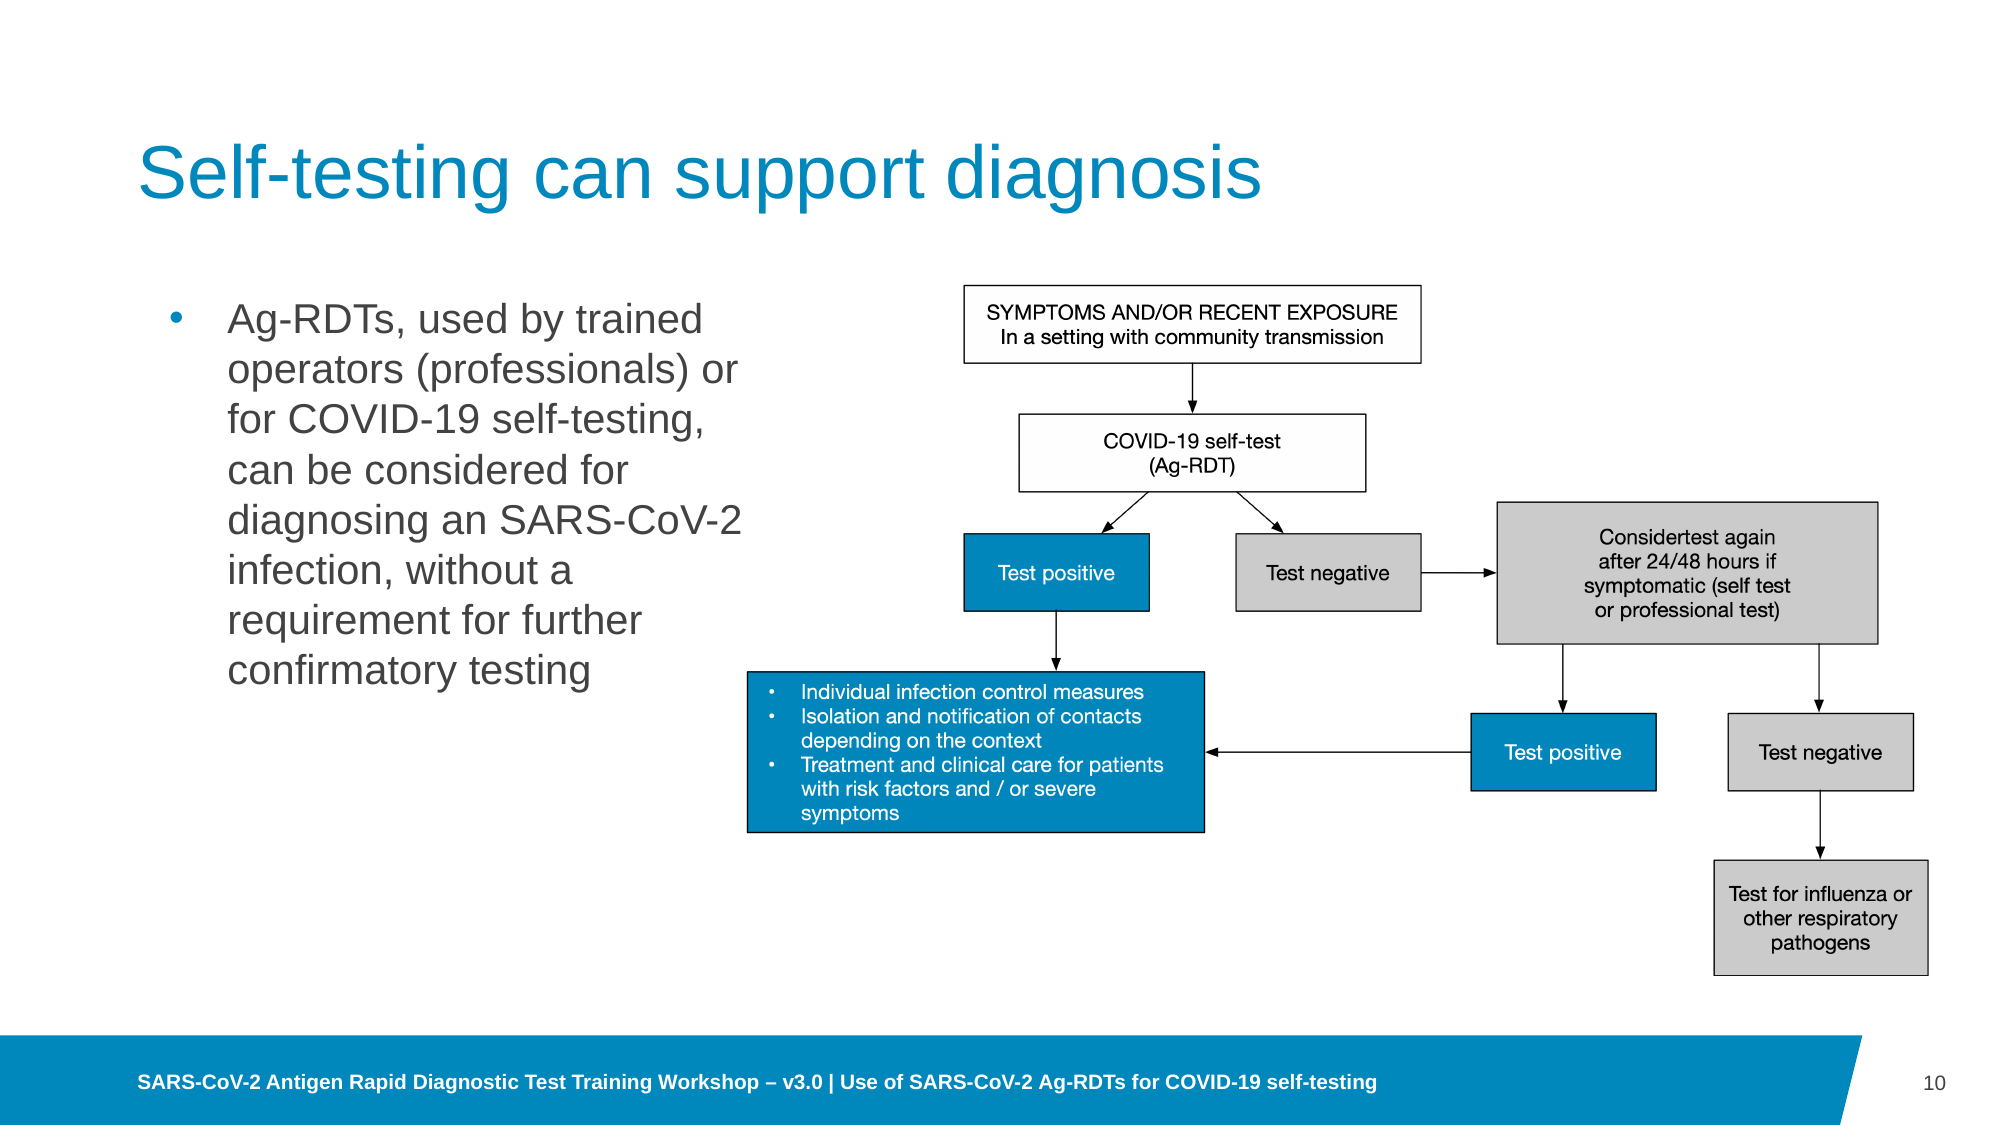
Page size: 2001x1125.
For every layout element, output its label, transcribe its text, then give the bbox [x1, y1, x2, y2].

picture [745, 284, 1929, 977]
list Ag-RDTs, used by trained operators (professionals) or for COVID-19 self-testing, can be considered for diagnosing an SARS-CoV-2 infection, without a requirement for further confirmatory testing [137, 284, 795, 1014]
footer SARS-CoV-2 Antigen Rapid Diagnostic Test Training Workshop – v3.0 | Use of SARS-CoV-2 Ag-RDTs for COVID-19 self-testing [137, 1039, 1392, 1122]
title Self-testing can support diagnosis [137, 59, 1863, 215]
slide_number 10 [1862, 1035, 1947, 1125]
